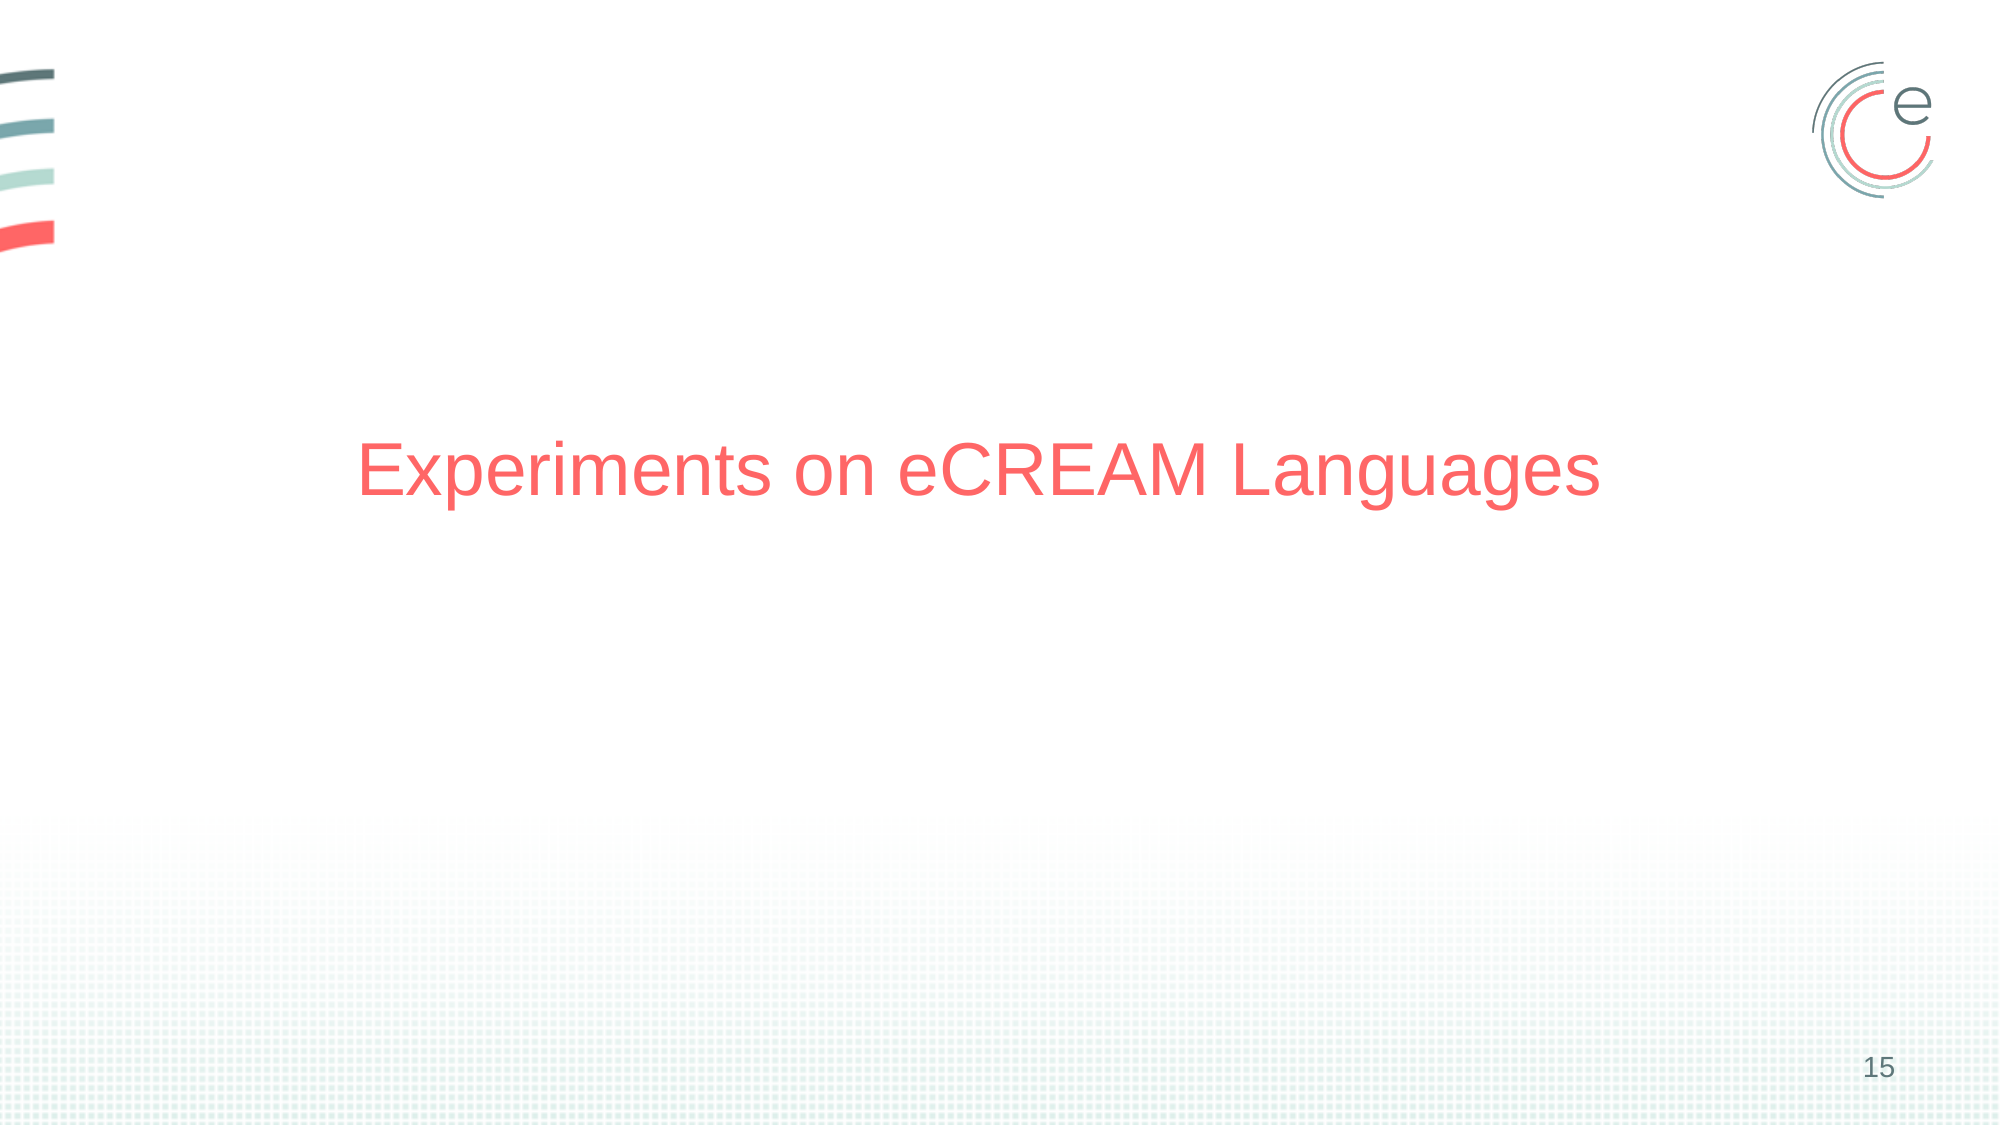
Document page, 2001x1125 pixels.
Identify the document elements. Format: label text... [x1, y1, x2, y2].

picture [0, 0, 2001, 1125]
title Experiments on eCREAM Languages [224, 423, 1735, 607]
